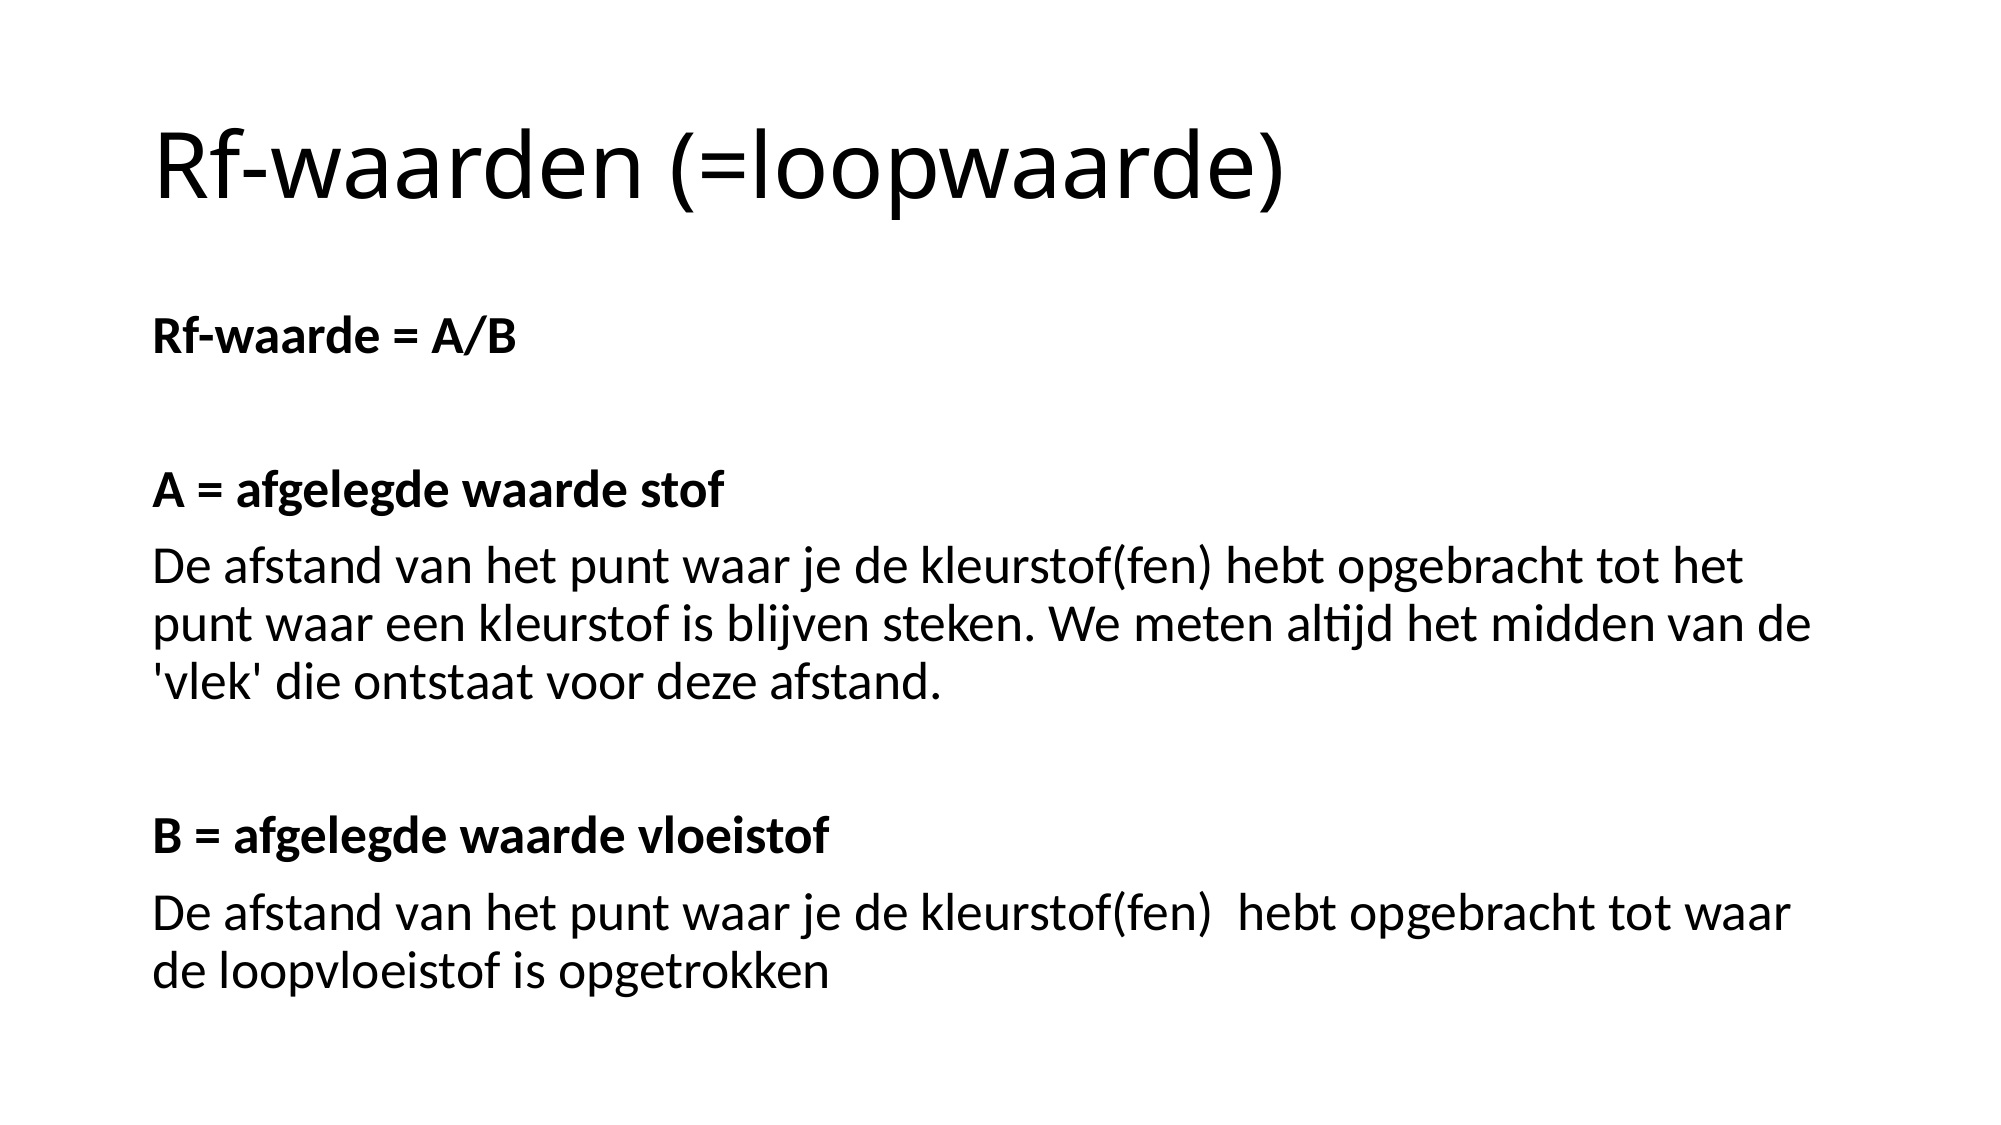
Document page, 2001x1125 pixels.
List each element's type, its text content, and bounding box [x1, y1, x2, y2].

list Rf-waarde = A/B A = afgelegde waarde stof De afstand van het punt waar je de kleurstof(fen) hebt opgebracht tot het punt waar een kleurstof is blijven steken. We meten altijd het midden van de 'vlek' die ontstaat voor deze afstand. B = afgelegde waarde vloeistof De afstand van het punt waar je de kleurstof(fen) hebt opgebracht tot waar de loopvloeistof is opgetrokken [137, 299, 1863, 1014]
title Rf-waarden (=loopwaarde) [137, 59, 1863, 278]
